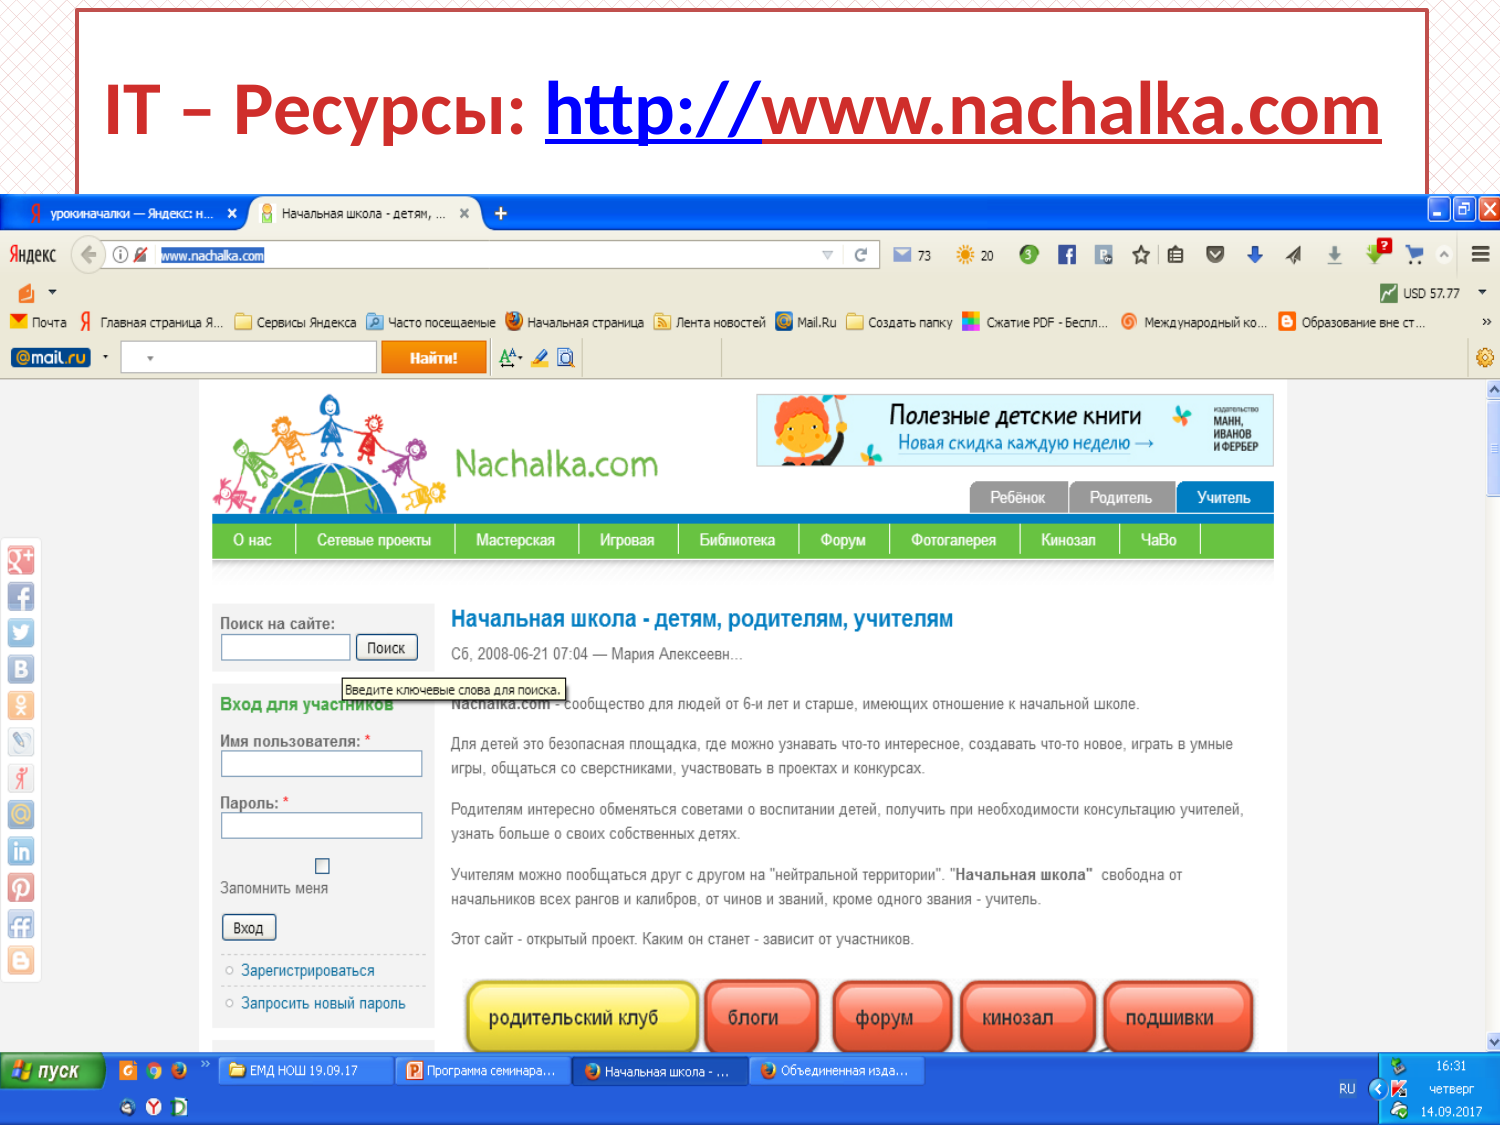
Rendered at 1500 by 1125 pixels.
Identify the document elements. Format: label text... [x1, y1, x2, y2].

picture [0, 193, 1500, 1125]
title IT – Ресурсы: http://www.nachalka.com [75, 8, 1429, 192]
